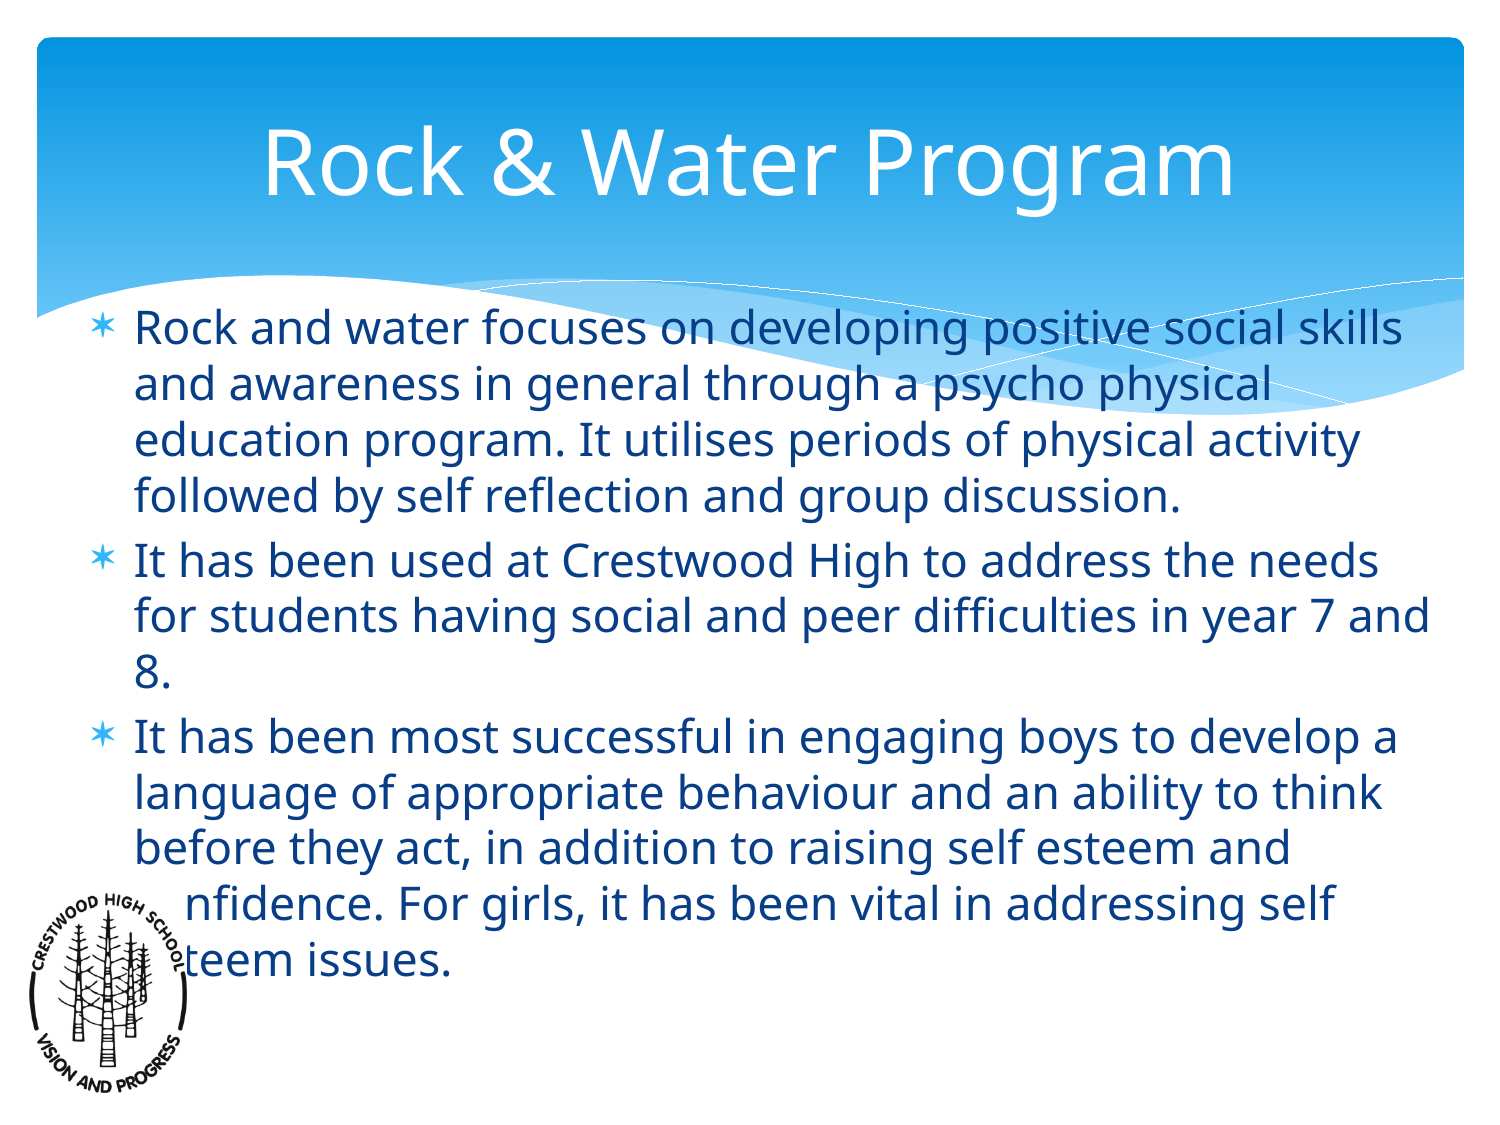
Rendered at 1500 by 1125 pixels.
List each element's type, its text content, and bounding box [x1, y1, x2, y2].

title Rock & Water Program [75, 55, 1425, 261]
picture [29, 893, 187, 1093]
list Rock and water focuses on developing positive social skills and awareness in general through a psycho physical education program. It utilises periods of physical activity followed by self reflection and group discussion. It has been used at Crestwood High to address the needs for students having social and peer difficulties in year 7 and 8. It has been most successful in engaging boys to develop a language of appropriate behaviour and an ability to think before they act, in addition to raising self esteem and confidence. For girls, it has been vital in addressing self esteem issues. [76, 290, 1447, 1005]
